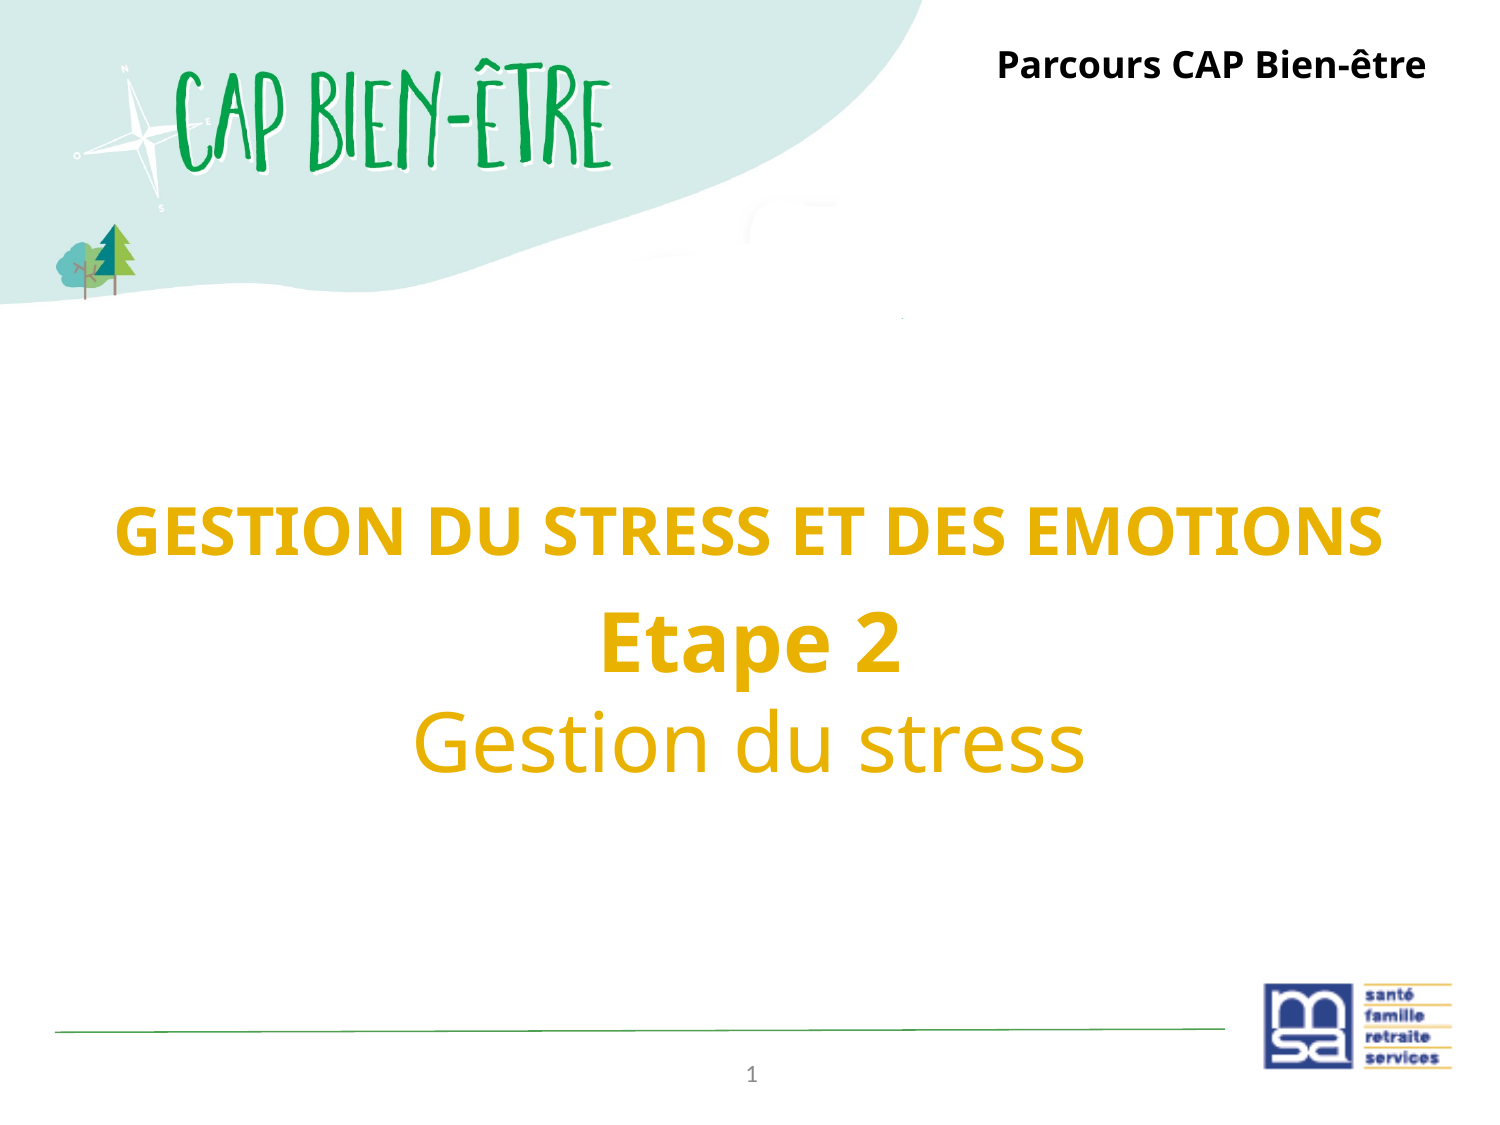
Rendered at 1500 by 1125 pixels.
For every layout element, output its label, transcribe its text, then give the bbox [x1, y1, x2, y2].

text_box Parcours CAP Bien-être [968, 34, 1455, 94]
text_box 1 [54, 1042, 1245, 1103]
text_box GESTION DU STRESS ET DES EMOTIONS [0, 481, 1500, 576]
picture [0, 0, 941, 320]
picture [1250, 929, 1476, 1125]
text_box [54, 1028, 1226, 1033]
text_box Etape 2 Gestion du stress [0, 581, 1500, 797]
